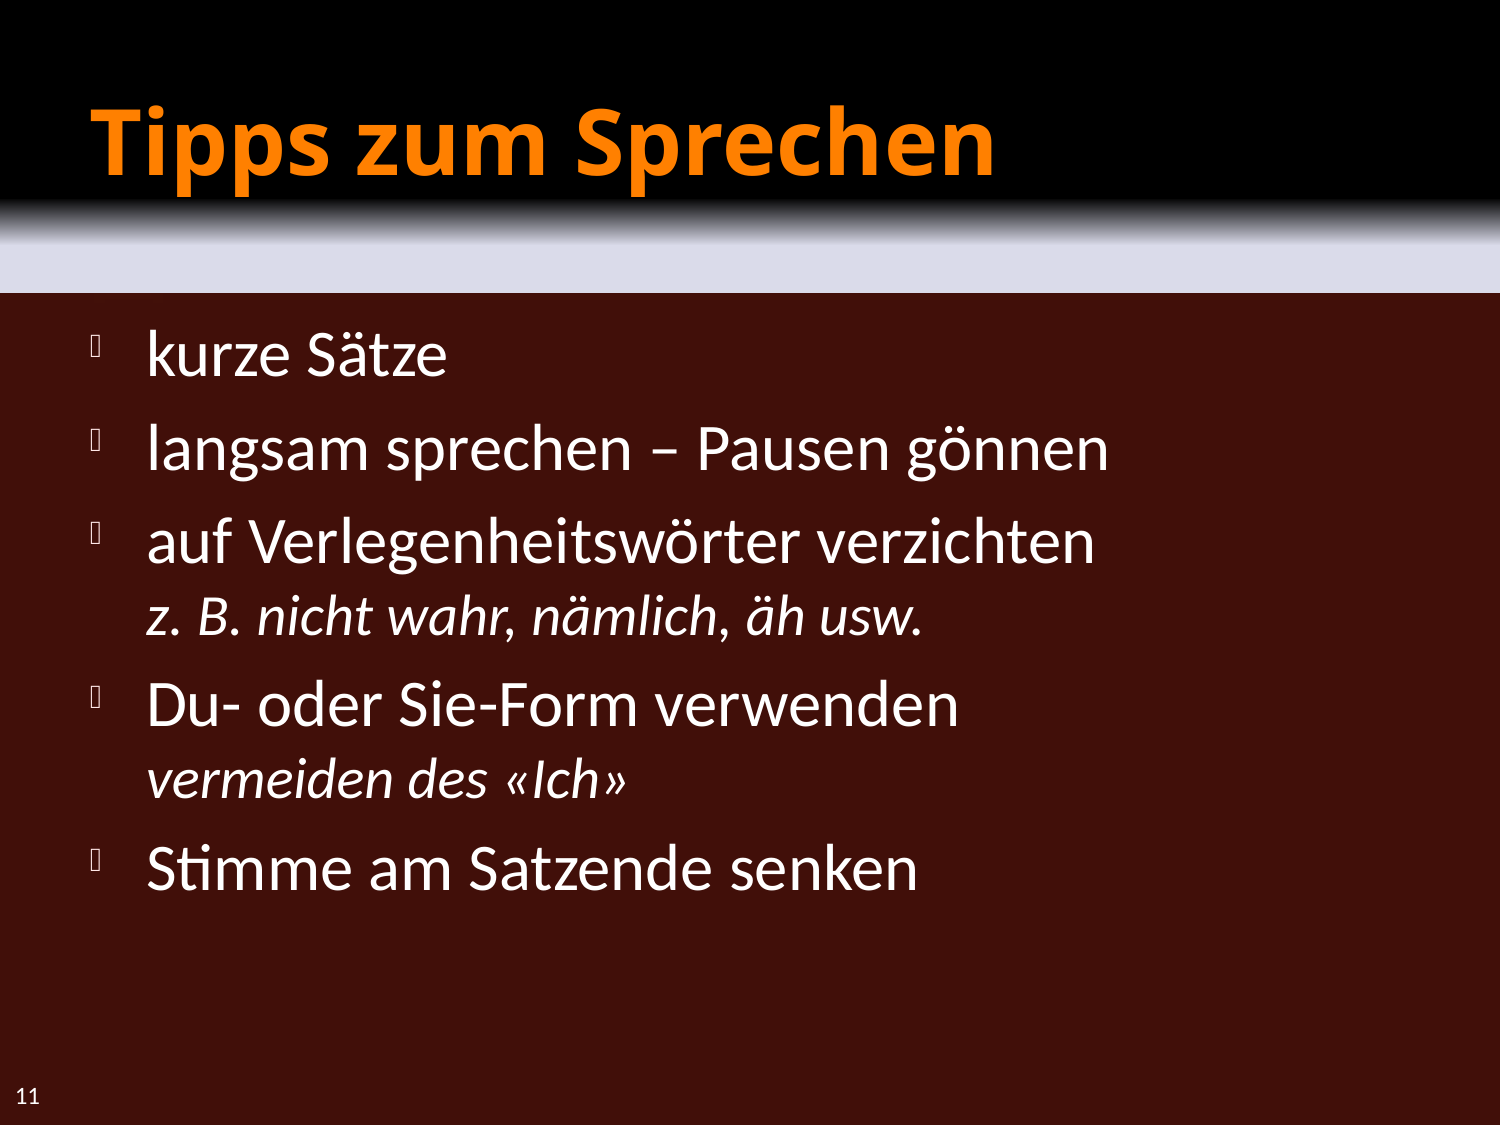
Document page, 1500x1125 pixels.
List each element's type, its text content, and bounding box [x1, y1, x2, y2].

slide_number 10 [0, 1065, 94, 1125]
list kurze Sätze langsam sprechen – Pausen gönnen auf Verlegenheitswörter verzichten z. B. nicht wahr, nämlich, äh usw. Du- oder Sie-Form verwenden vermeiden des «Ich» Stimme am Satzende senken [75, 302, 1425, 1043]
title Tipps zum Sprechen [75, 45, 1425, 233]
